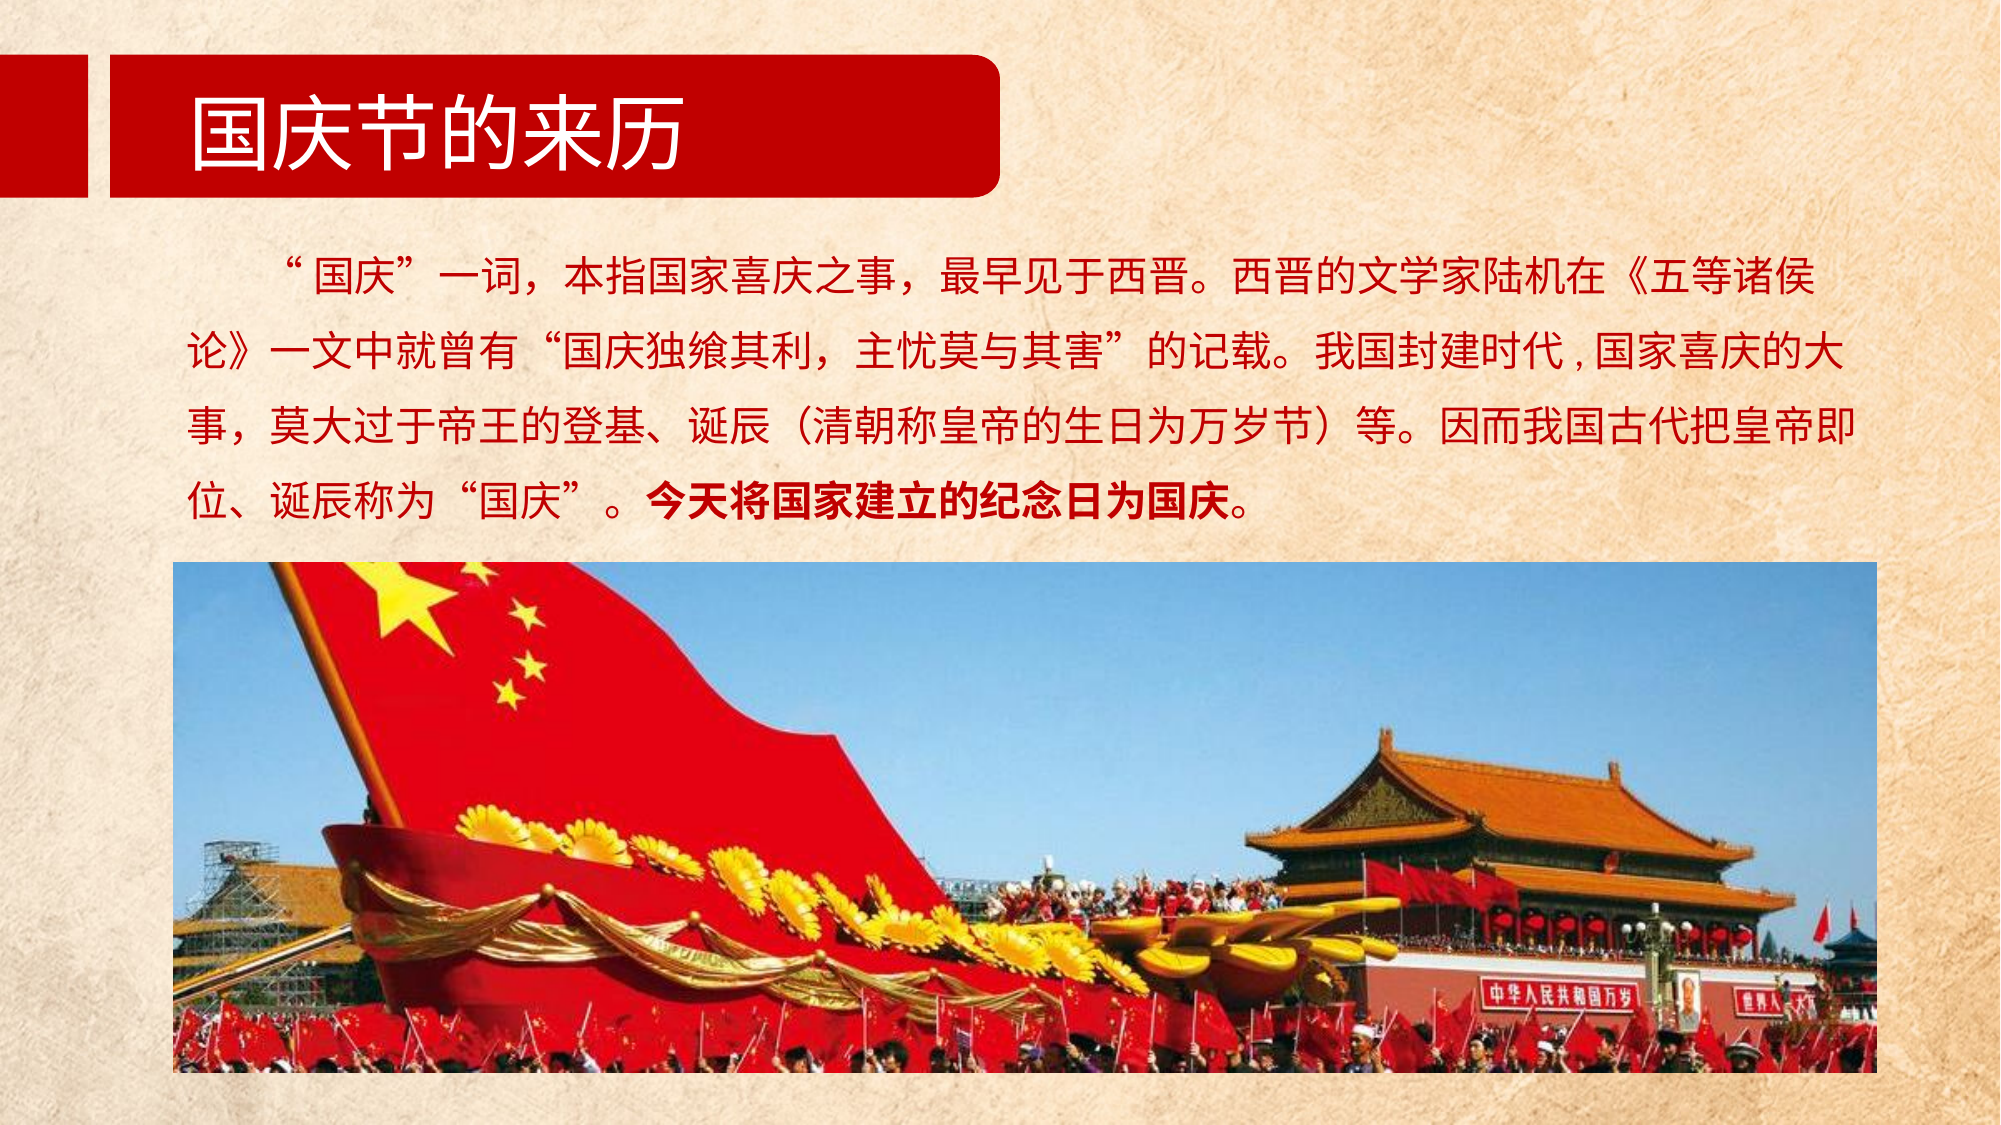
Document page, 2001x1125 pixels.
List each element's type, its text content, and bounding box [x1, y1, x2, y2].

text_box 国庆节的来历 [173, 73, 884, 189]
picture [0, 0, 2001, 1125]
text_box “国庆”一词，本指国家喜庆之事，最早见于西晋。西晋的文学家陆机在《五等诸侯论》一文中就曾有“国庆独飨其利，主忧莫与其害”的记载。我国封建时代,国家喜庆的大事，莫大过于帝王的登基、诞辰（清朝称皇帝的生日为万岁节）等。因而我国古代把皇帝即位、诞辰称为“国庆”。今天将国家建立的纪念日为国庆。 [171, 217, 1877, 532]
